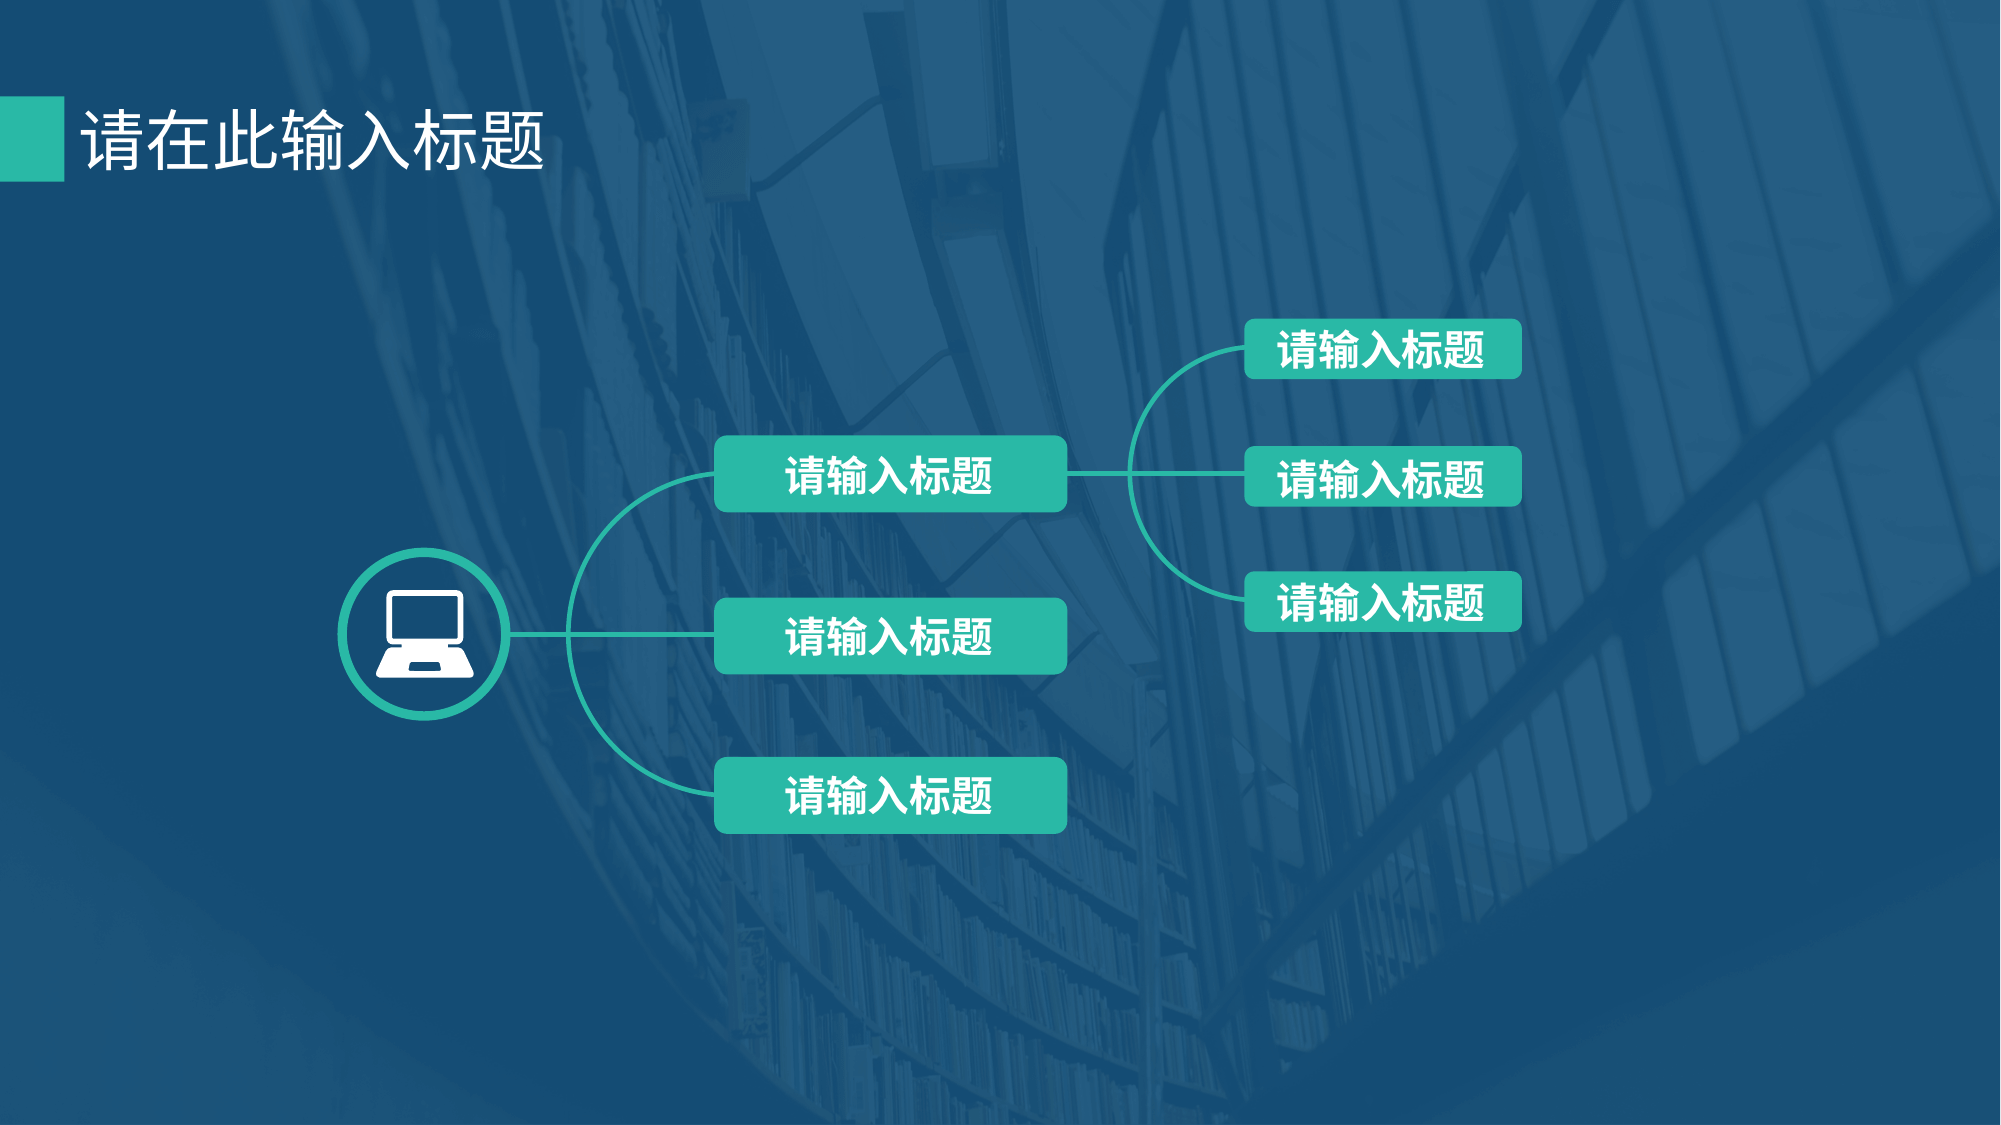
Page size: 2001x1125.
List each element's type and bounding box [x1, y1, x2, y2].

text_box [0, 96, 549, 182]
text_box [342, 316, 1522, 834]
picture [0, 0, 2001, 1125]
